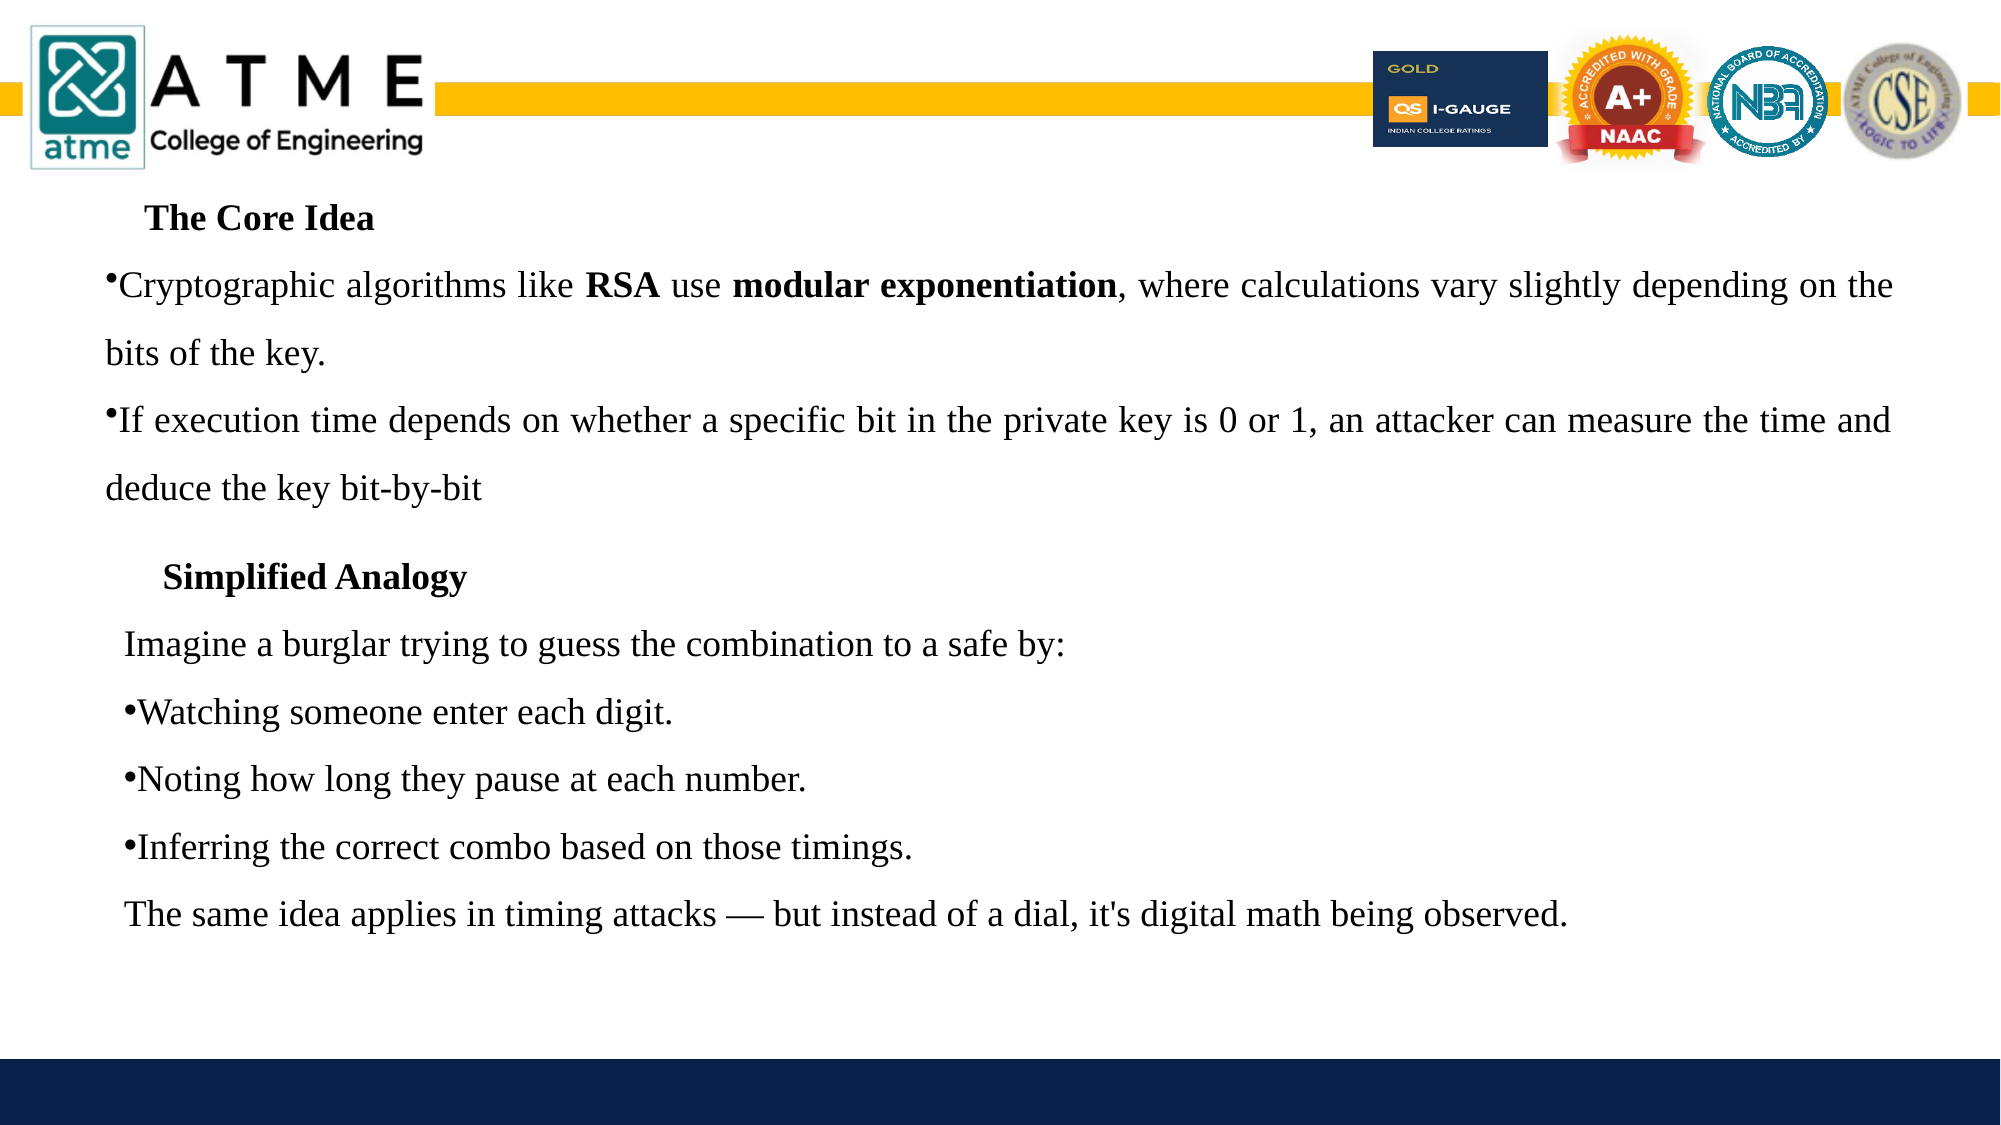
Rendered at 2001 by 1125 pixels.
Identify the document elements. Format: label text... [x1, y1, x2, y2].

picture [22, 15, 435, 178]
text_box 🧠 Simplified Analogy Imagine a burglar trying to guess the combination to a safe by: Watching someone enter each digit. Noting how long they pause at each number. Inferring the correct combo based on those timings. The same idea applies in timing attacks — but instead of a dial, it's digital math being observed. [109, 521, 1928, 942]
picture [1373, 20, 1828, 163]
picture [0, 1059, 2001, 1125]
picture [1840, 26, 1968, 176]
text_box 🔑 The Core Idea Cryptographic algorithms like RSA use modular exponentiation, where calculations vary slightly depending on the bits of the key. If execution time depends on whether a specific bit in the private key is 0 or 1, an attacker can measure the time and deduce the key bit-by-bit [90, 163, 1910, 516]
